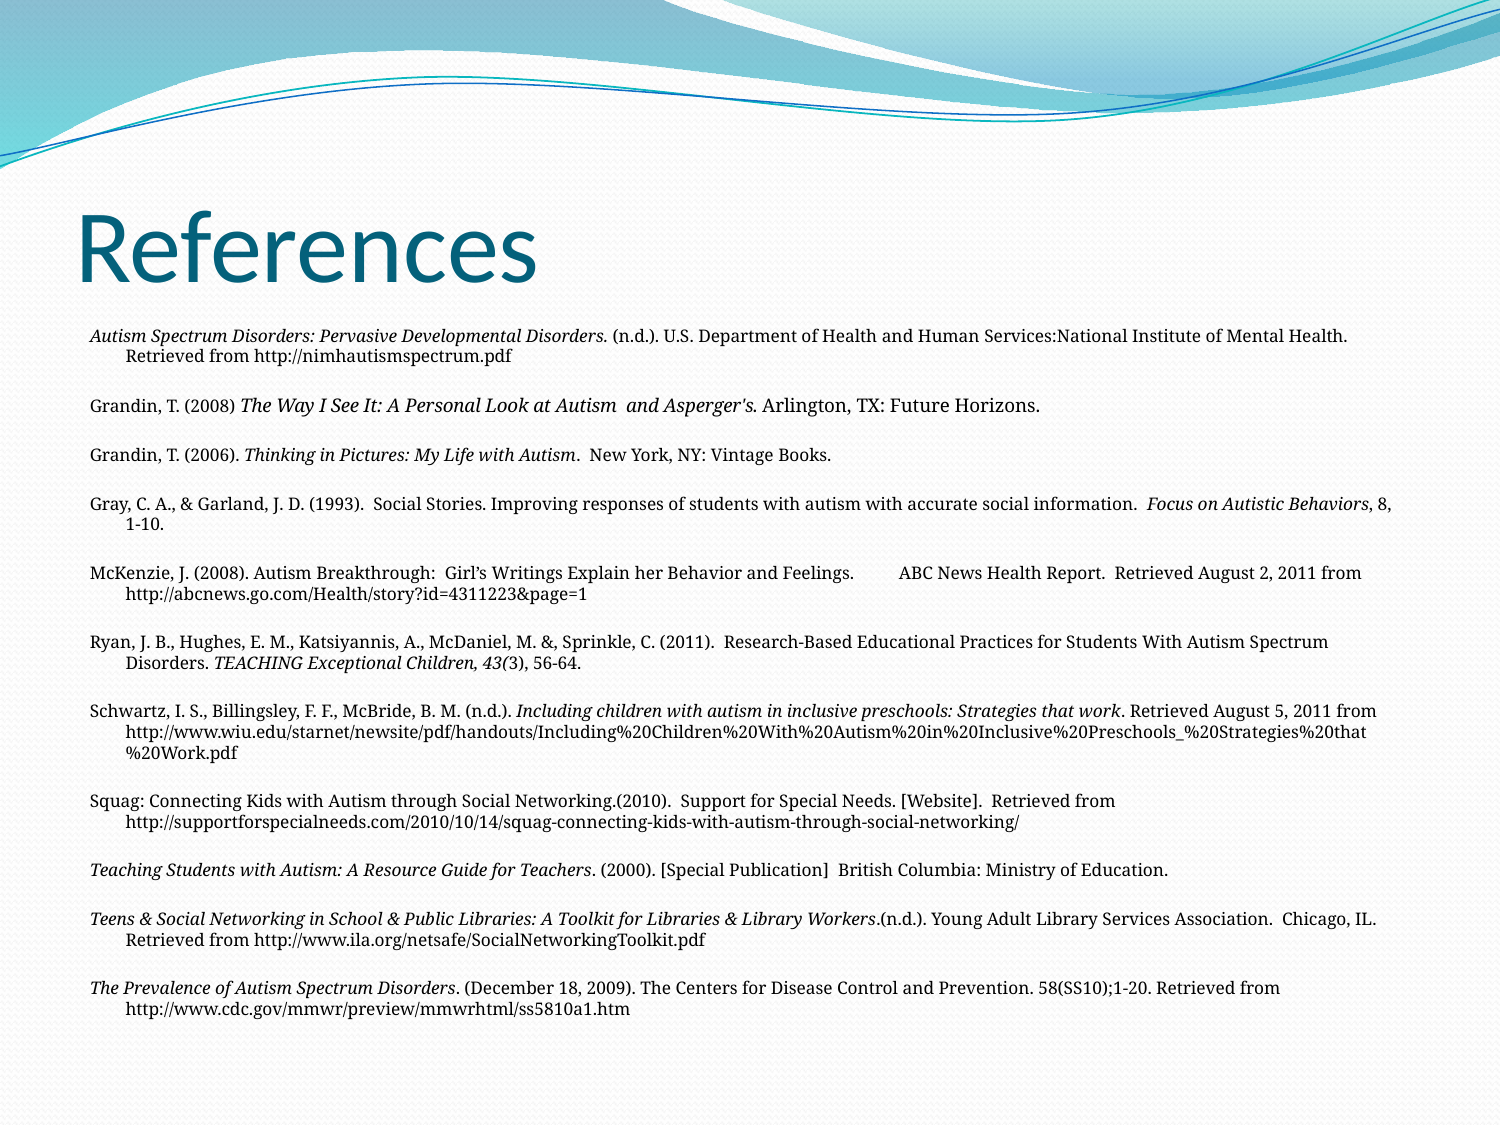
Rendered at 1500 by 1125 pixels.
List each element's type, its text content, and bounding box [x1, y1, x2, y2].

title References [75, 115, 1425, 303]
list Autism Spectrum Disorders: Pervasive Developmental Disorders. (n.d.). U.S. Department of Health and Human Services:National Institute of Mental Health. Retrieved from http://nimhautismspectrum.pdf Grandin, T. (2008) The Way I See It: A Personal Look at Autism and Asperger's. Arlington, TX: Future Horizons. Grandin, T. (2006). Thinking in Pictures: My Life with Autism. New York, NY: Vintage Books. Gray, C. A., & Garland, J. D. (1993). Social Stories. Improving responses of students with autism with accurate social information. Focus on Autistic Behaviors, 8, 1-10. McKenzie, J. (2008). Autism Breakthrough: Girl’s Writings Explain her Behavior and Feelings. ABC News Health Report. Retrieved August 2, 2011 from http://abcnews.go.com/Health/story?id=4311223&page=1 Ryan, J. B., Hughes, E. M., Katsiyannis, A., McDaniel, M. &, Sprinkle, C. (2011). Research-Based Educational Practices for Students With Autism Spectrum Disorders. TEACHING Exceptional Children, 43(3), 56-64. Schwartz, I. S., Billingsley, F. F., McBride, B. M. (n.d.). Including children with autism in inclusive preschools: Strategies that work. Retrieved August 5, 2011 from http://www.wiu.edu/starnet/newsite/pdf/handouts/Including%20Children%20With%20Autism%20in%20Inclusive%20Preschools_%20Strategies%20that%20Work.pdf Squag: Connecting Kids with Autism through Social Networking.(2010). Support for Special Needs. [Website]. Retrieved from http://supportforspecialneeds.com/2010/10/14/squag-connecting-kids-with-autism-through-social-networking/ Teaching Students with Autism: A Resource Guide for Teachers. (2000). [Special Publication] British Columbia: Ministry of Education. Teens & Social Networking in School & Public Libraries: A Toolkit for Libraries & Library Workers.(n.d.). Young Adult Library Services Association. Chicago, IL. Retrieved from http://www.ila.org/netsafe/SocialNetworkingToolkit.pdf The Prevalence of Autism Spectrum Disorders. (December 18, 2009). The Centers for Disease Control and Prevention. 58(SS10);1-20. Retrieved from http://www.cdc.gov/mmwr/preview/mmwrhtml/ss5810a1.htm [75, 317, 1425, 1038]
